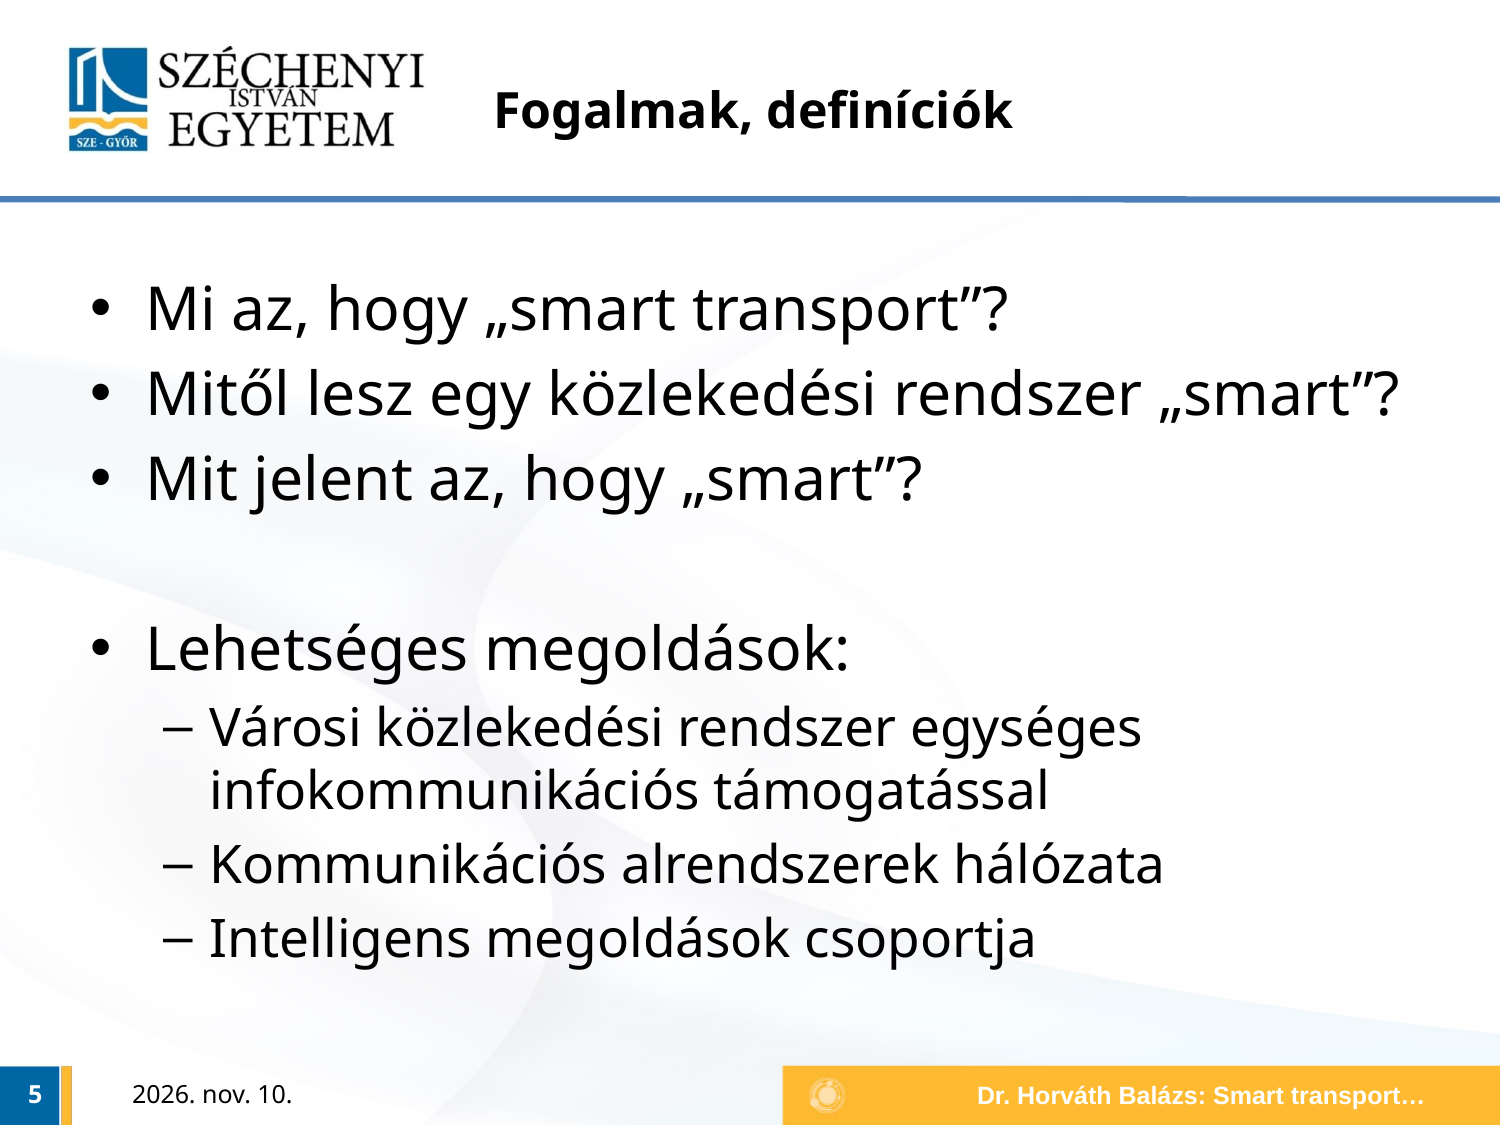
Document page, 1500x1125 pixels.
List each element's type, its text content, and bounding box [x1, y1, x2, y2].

picture [0, 203, 1500, 1125]
list Mi az, hogy „smart transport”? Mitől lesz egy közlekedési rendszer „smart”? Mit jelent az, hogy „smart”? Lehetséges megoldások: Városi közlekedési rendszer egységes infokommunikációs támogatással Kommunikációs alrendszerek hálózata Intelligens megoldások csoportja [75, 262, 1425, 1005]
footer Dr. Horváth Balázs: Smart transport… [878, 1065, 1442, 1125]
title Fogalmak, definíciók [478, 45, 1425, 173]
slide_number 5 [0, 1065, 71, 1125]
picture [0, 0, 1500, 196]
slide_number 2014. szeptember 10. [117, 1065, 550, 1125]
